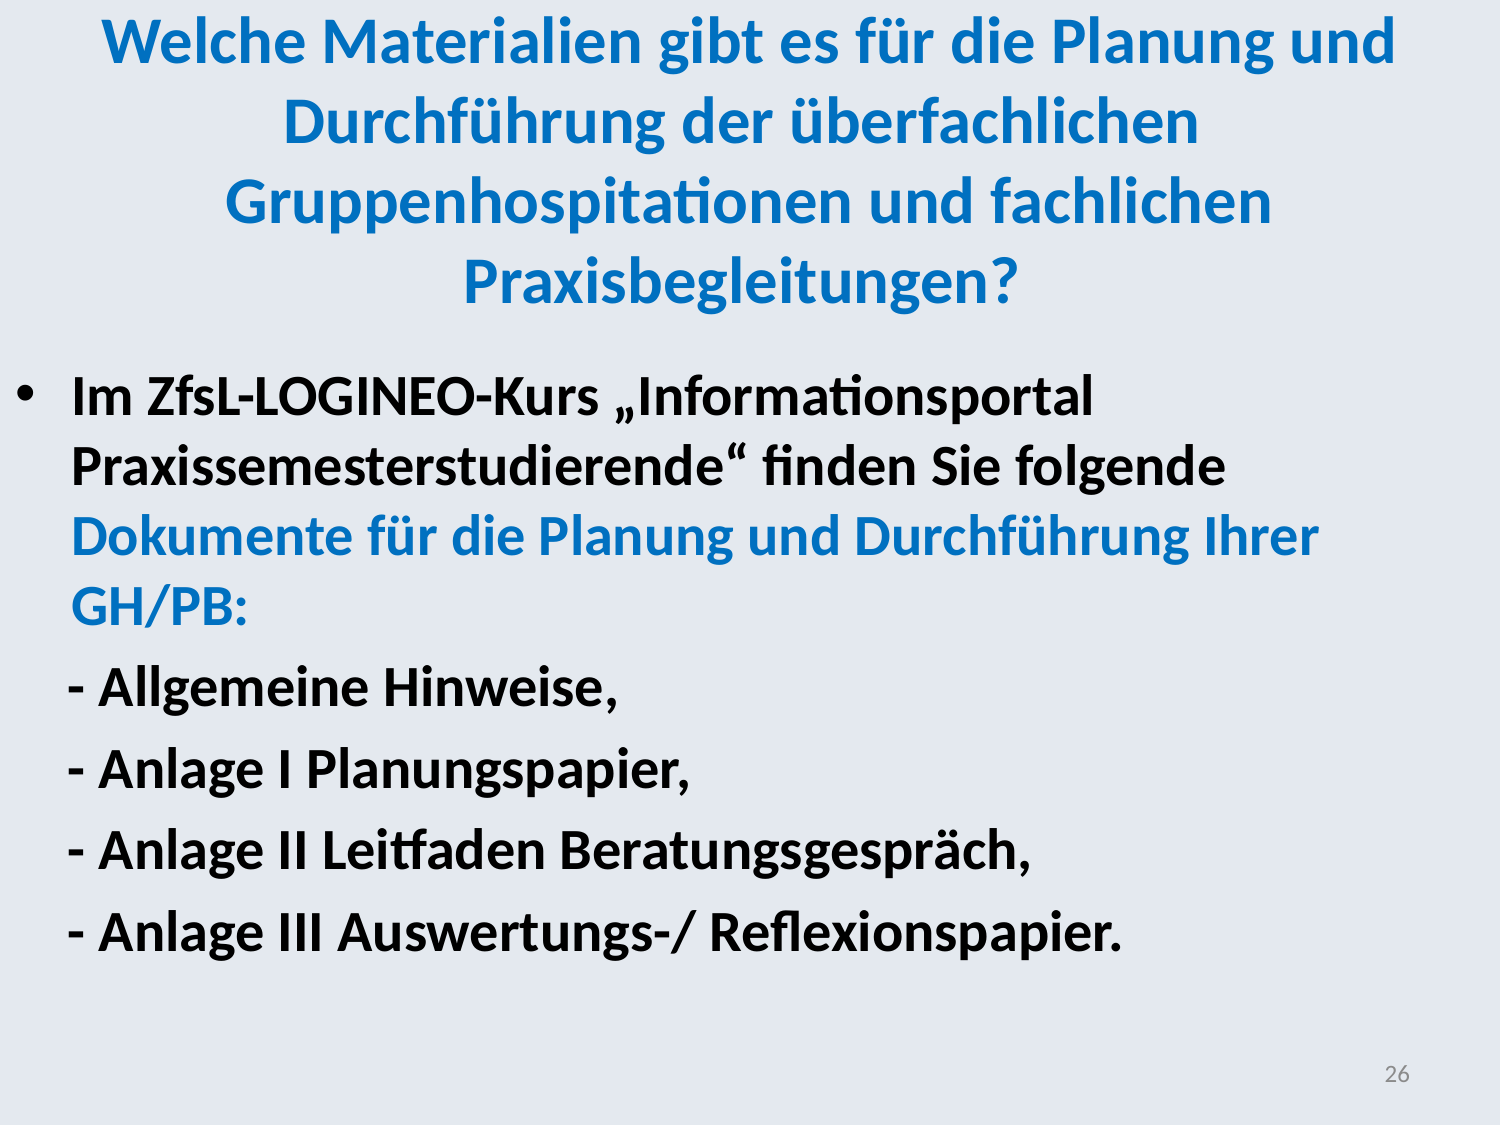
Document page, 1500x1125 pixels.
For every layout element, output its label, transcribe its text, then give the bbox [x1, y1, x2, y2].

title Welche Materialien gibt es für die Planung und Durchführung der überfachlichen Gruppenhospitationen und fachlichen Praxisbegleitungen? [0, 0, 1500, 315]
list Im ZfsL-LOGINEO-Kurs „Informationsportal Praxissemesterstudierende“ finden Sie folgende Dokumente für die Planung und Durchführung Ihrer GH/PB: - Allgemeine Hinweise, - Anlage I Planungspapier, - Anlage II Leitfaden Beratungsgespräch, - Anlage III Auswertungs-/ Reflexionspapier. [0, 349, 1500, 1125]
slide_number 26 [1074, 1042, 1425, 1103]
